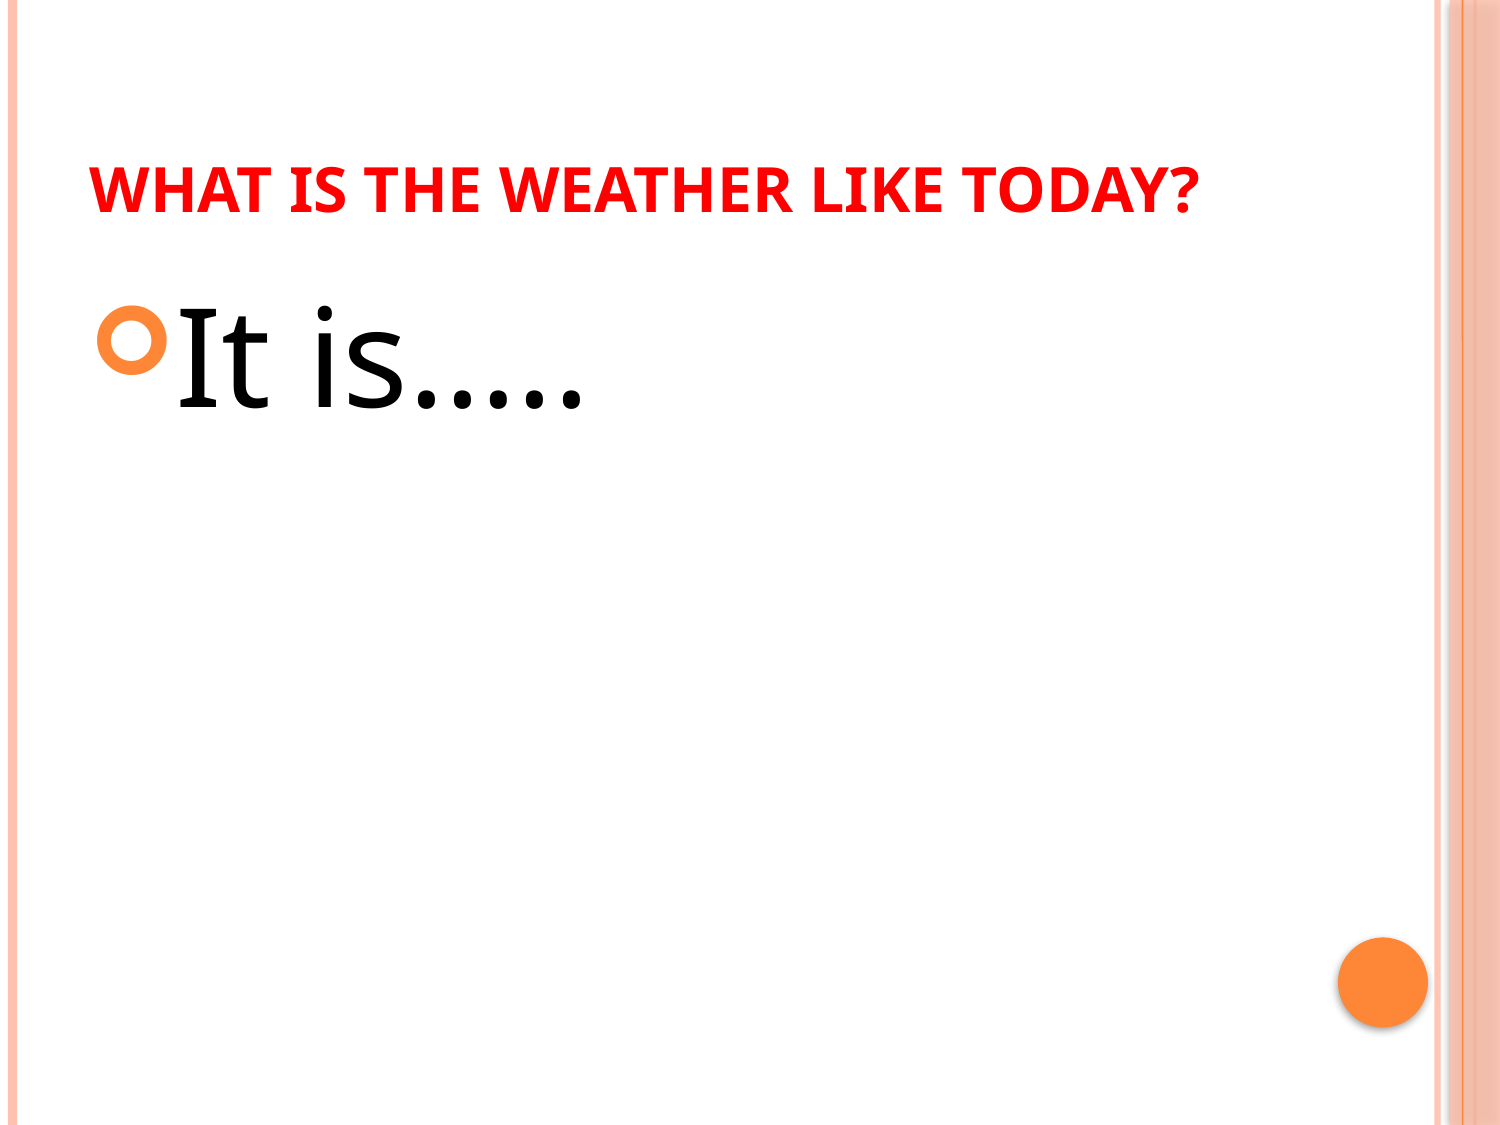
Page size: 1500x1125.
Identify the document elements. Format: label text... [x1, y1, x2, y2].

title What is the weather like today? [75, 45, 1300, 233]
list It is….. [75, 262, 1300, 1062]
